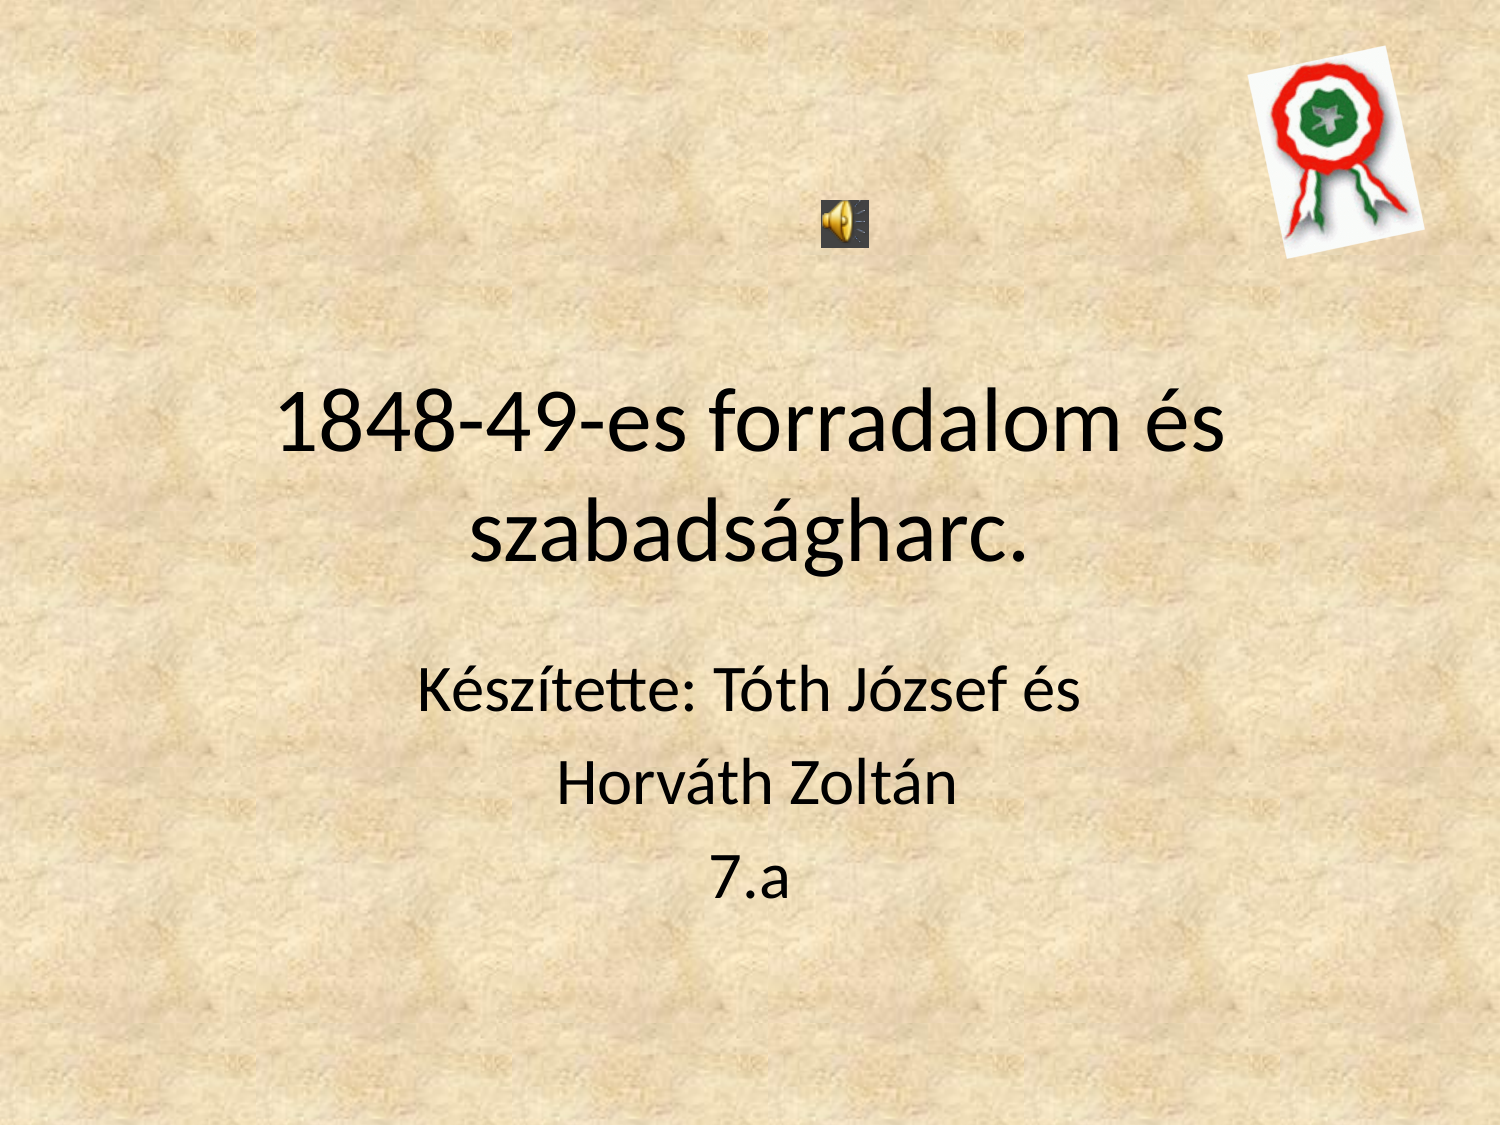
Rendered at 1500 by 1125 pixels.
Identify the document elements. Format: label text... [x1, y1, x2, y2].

subtitle Készítette: Tóth József és Horváth Zoltán 7.a [225, 637, 1275, 925]
title 1848-49-es forradalom és szabadságharc. [112, 349, 1388, 591]
picture [0, 0, 1500, 1125]
